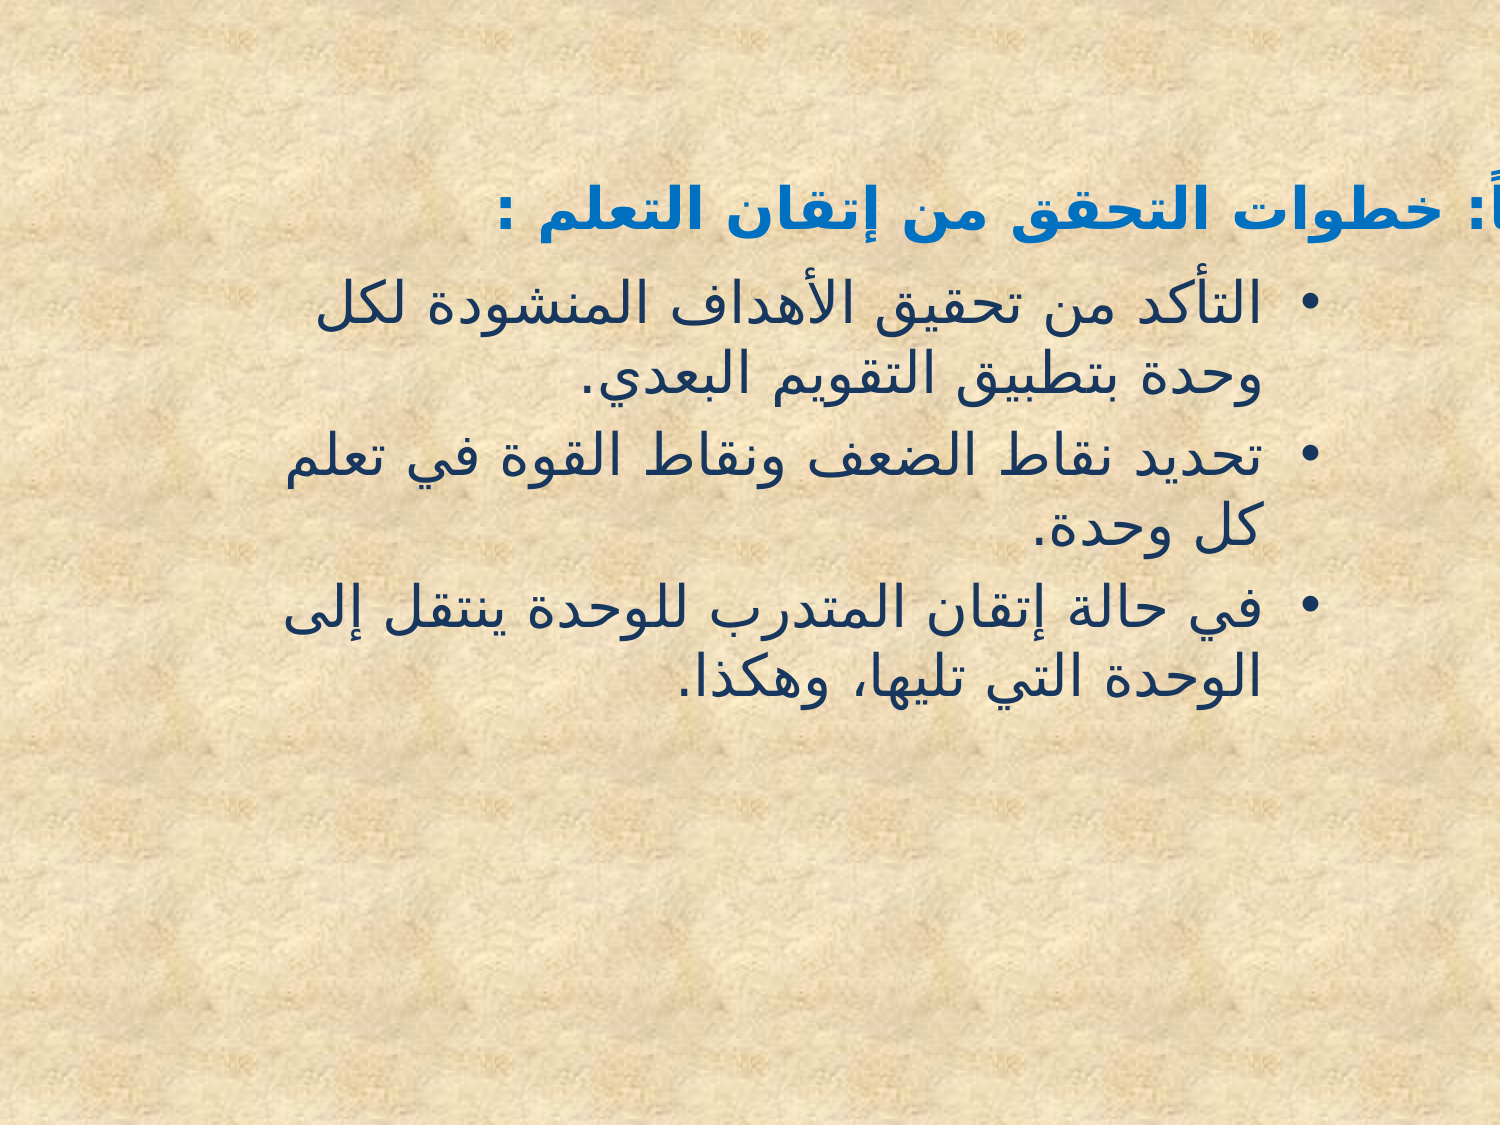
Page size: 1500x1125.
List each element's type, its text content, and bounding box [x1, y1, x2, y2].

text_box ثالثاً: خطوات التحقق من إتقان التعلم : [479, 164, 1500, 249]
list التأكد من تحقيق الأهداف المنشودة لكل وحدة بتطبيق التقويم البعدي. تحديد نقاط الضعف ونقاط القوة في تعلم كل وحدة. في حالة إتقان المتدرب للوحدة ينتقل إلى الوحدة التي تليها، وهكذا. [246, 257, 1336, 797]
picture [0, 0, 1500, 1125]
